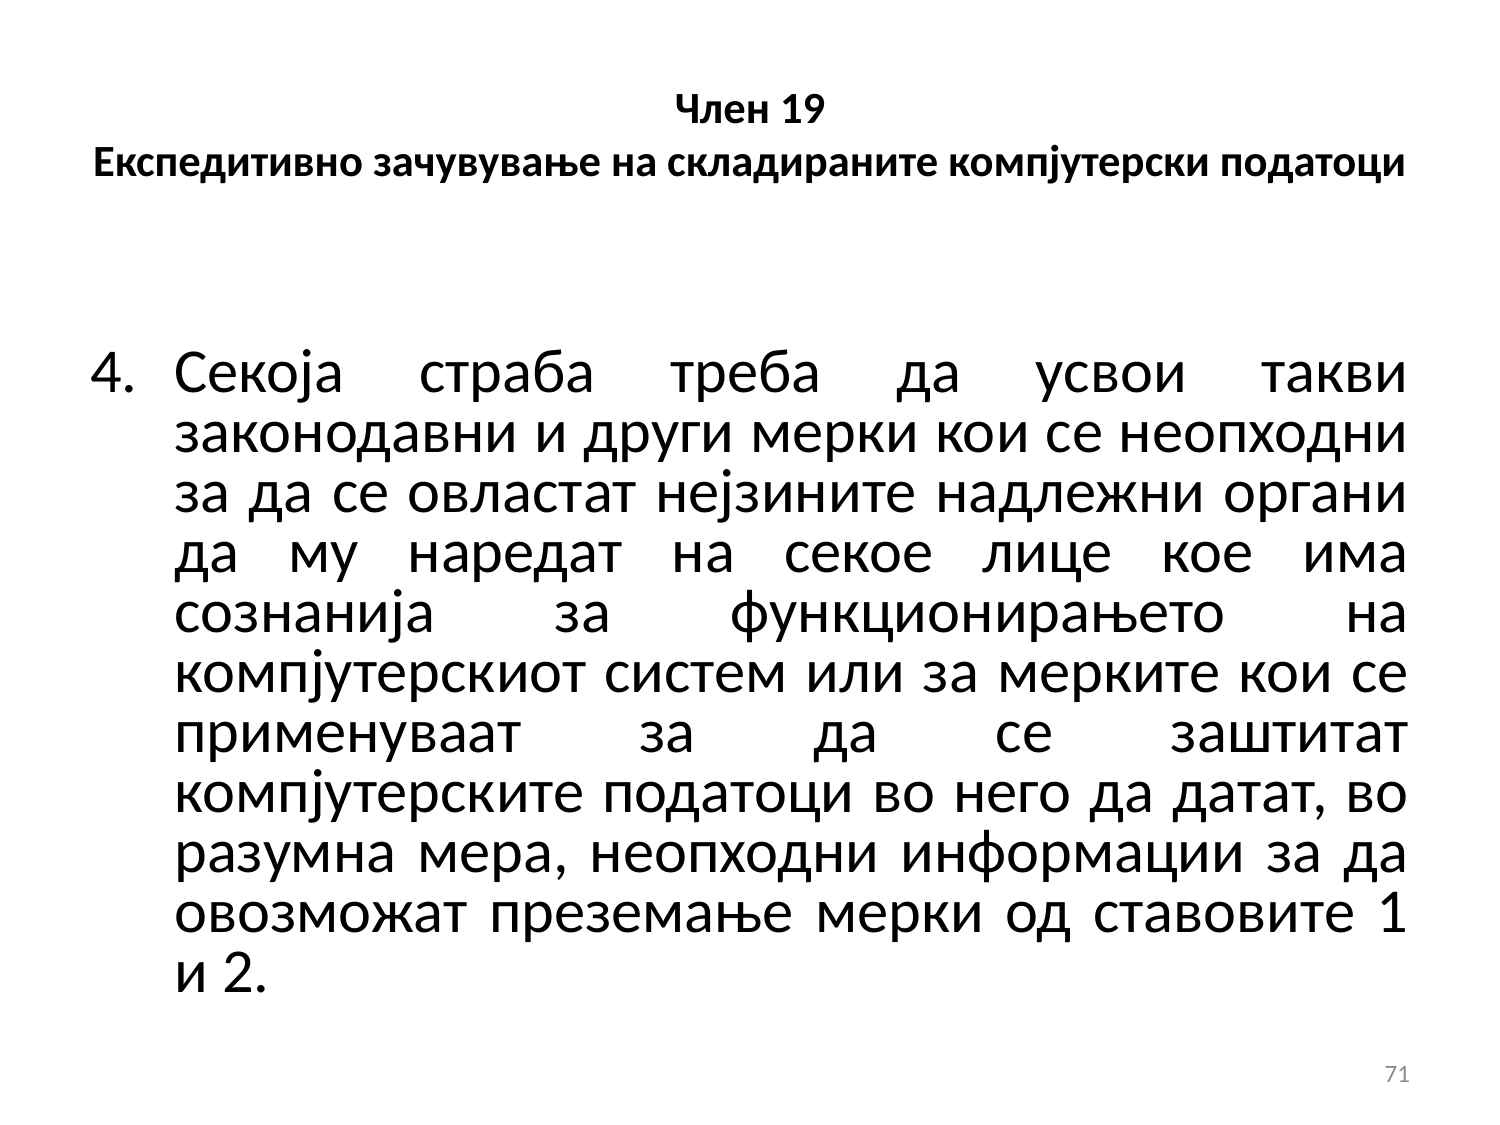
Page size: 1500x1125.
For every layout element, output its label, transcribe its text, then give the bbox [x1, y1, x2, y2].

title Член 19 Експедитивно зачувување на складираните компјутерски податоци [74, 44, 1426, 220]
list Секоја страба треба да усвои такви законодавни и други мерки кои се неопходни за да се овластат нејзините надлежни органи да му наредат на секое лице кое има сознанија за функционирањето на компјутерскиот систем или за мерките кои се применуваат за да се заштитат компјутерските податоци во него да датат, во разумна мера, неопходни информации за да овозможат преземање мерки од ставовите 1 и 2. [74, 337, 1426, 1066]
slide_number 71 [1074, 1042, 1425, 1103]
